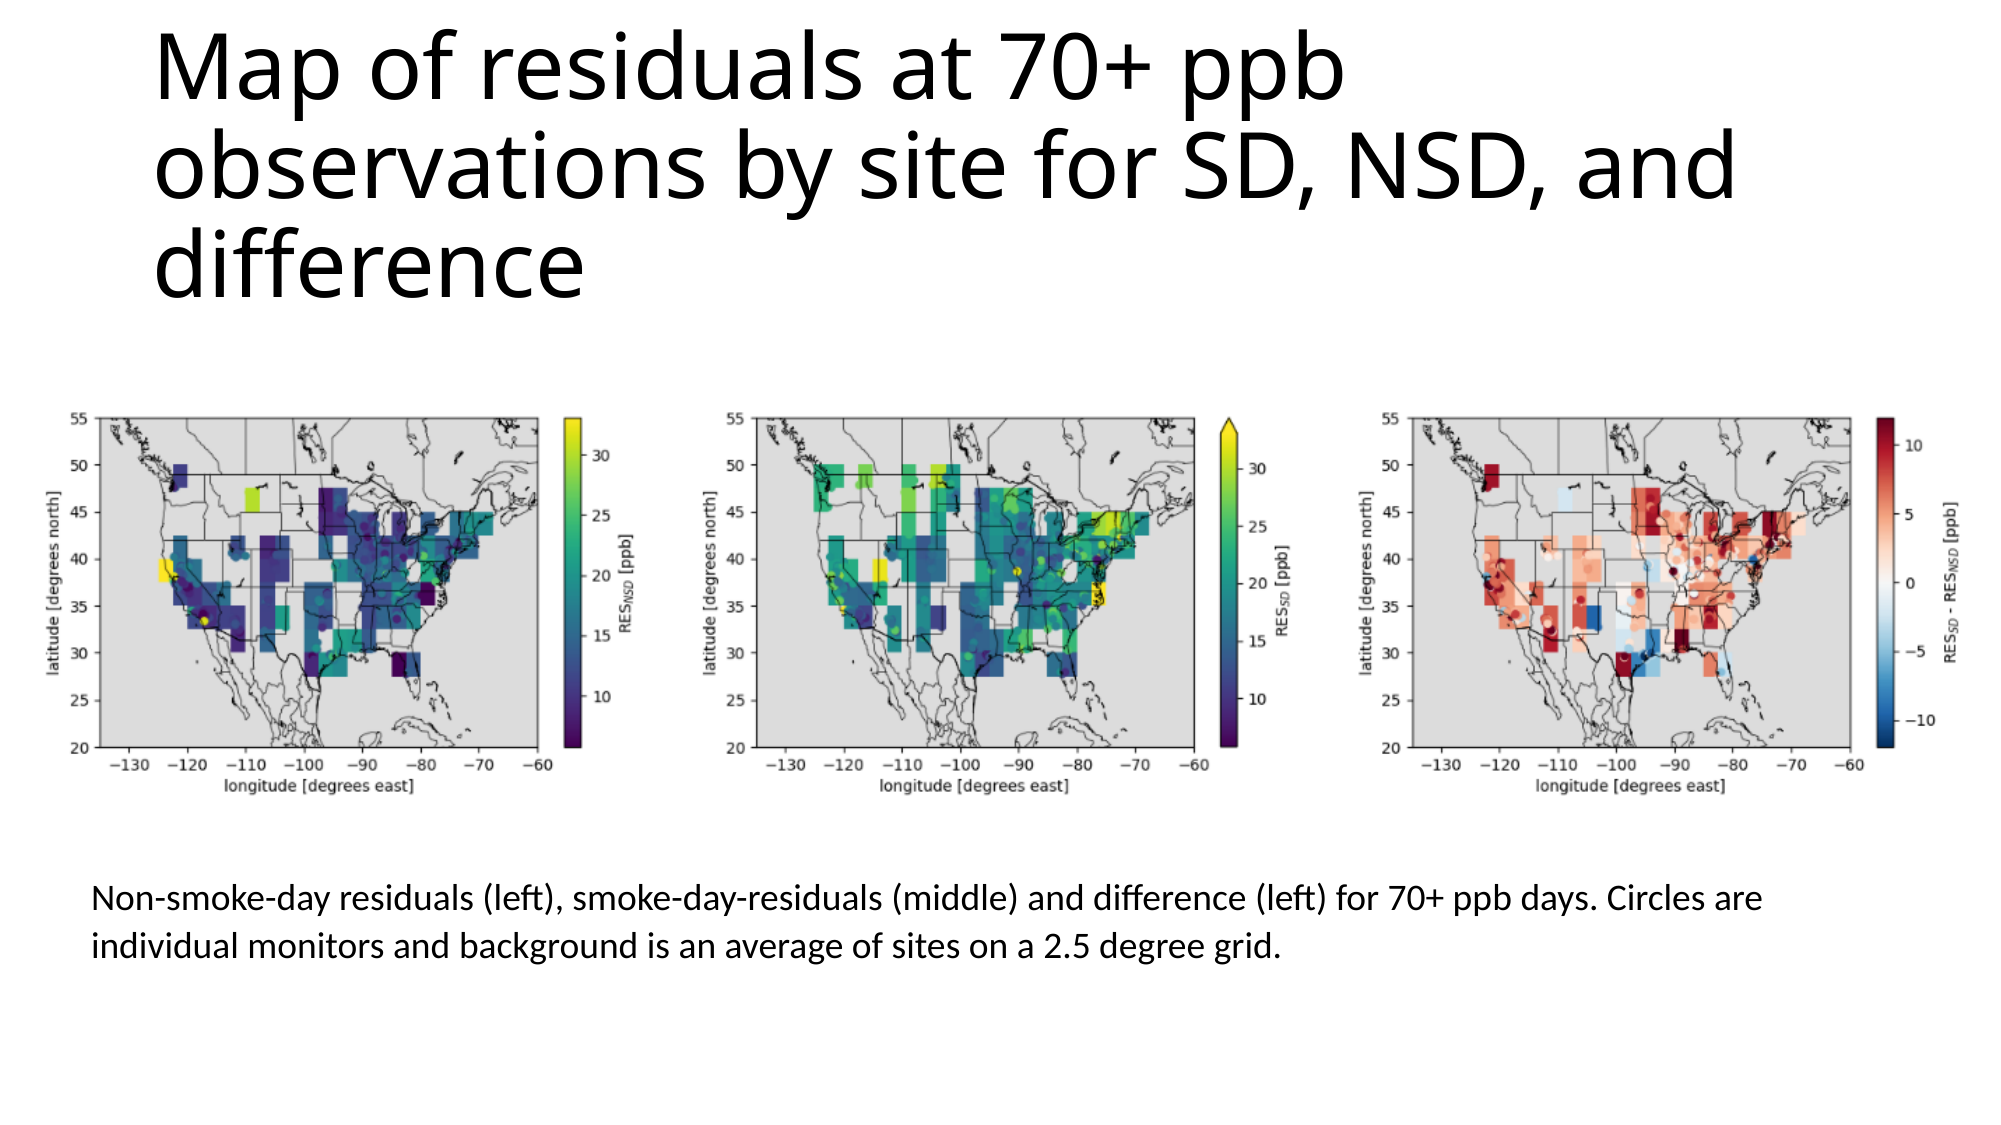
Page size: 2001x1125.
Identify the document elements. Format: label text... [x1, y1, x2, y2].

text_box Non-smoke-day residuals (left), smoke-day-residuals (middle) and difference (left) for 70+ ppb days. Circles are individual monitors and background is an average of sites on a 2.5 degree grid. [76, 862, 1798, 974]
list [0, 351, 1999, 796]
title Map of residuals at 70+ ppb observations by site for SD, NSD, and difference [137, 59, 1863, 278]
